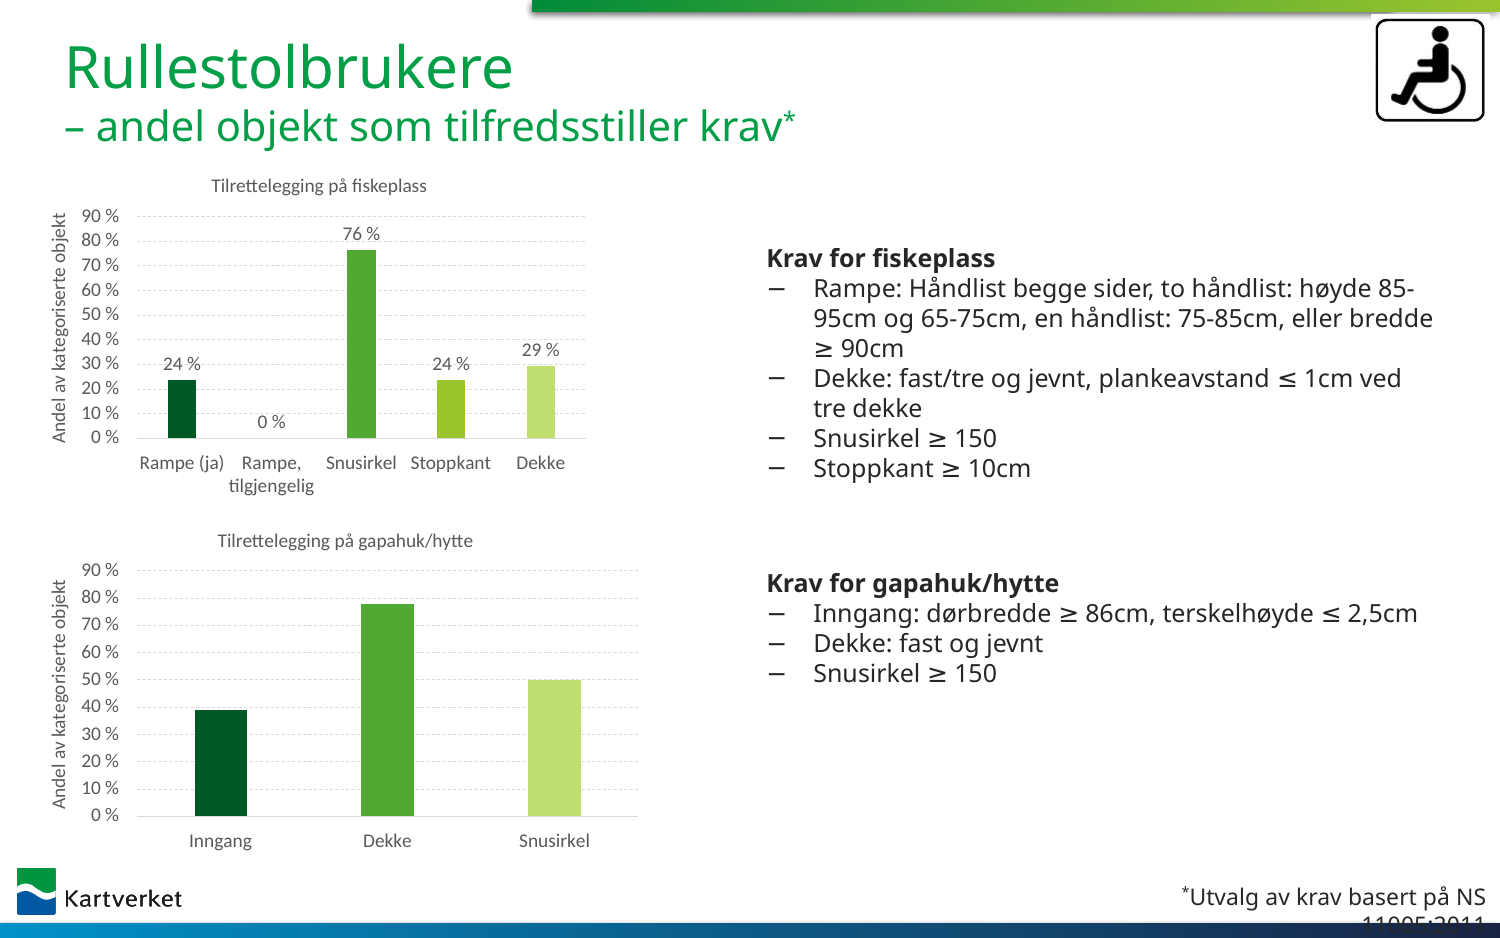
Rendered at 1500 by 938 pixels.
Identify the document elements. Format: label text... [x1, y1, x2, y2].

picture [41, 520, 650, 859]
picture [1371, 13, 1491, 127]
text_box Krav for gapahuk/hytte Inngang: dørbredde ≥ 86cm, terskelhøyde ≤ 2,5cm Dekke: fast og jevnt Snusirkel ≥ 150 [751, 560, 1452, 695]
text_box Rullestolbrukere – andel objekt som tilfredsstiller krav* [49, 29, 1431, 158]
picture [41, 166, 597, 505]
text_box *Utvalg av krav basert på NS 11005:2011 [1068, 873, 1500, 938]
text_box Krav for fiskeplass Rampe: Håndlist begge sider, to håndlist: høyde 85-95cm og 65-75cm, en håndlist: 75-85cm, eller bredde ≥ 90cm Dekke: fast/tre og jevnt, plankeavstand ≤ 1cm ved tre dekke Snusirkel ≥ 150 Stoppkant ≥ 10cm [751, 235, 1452, 490]
